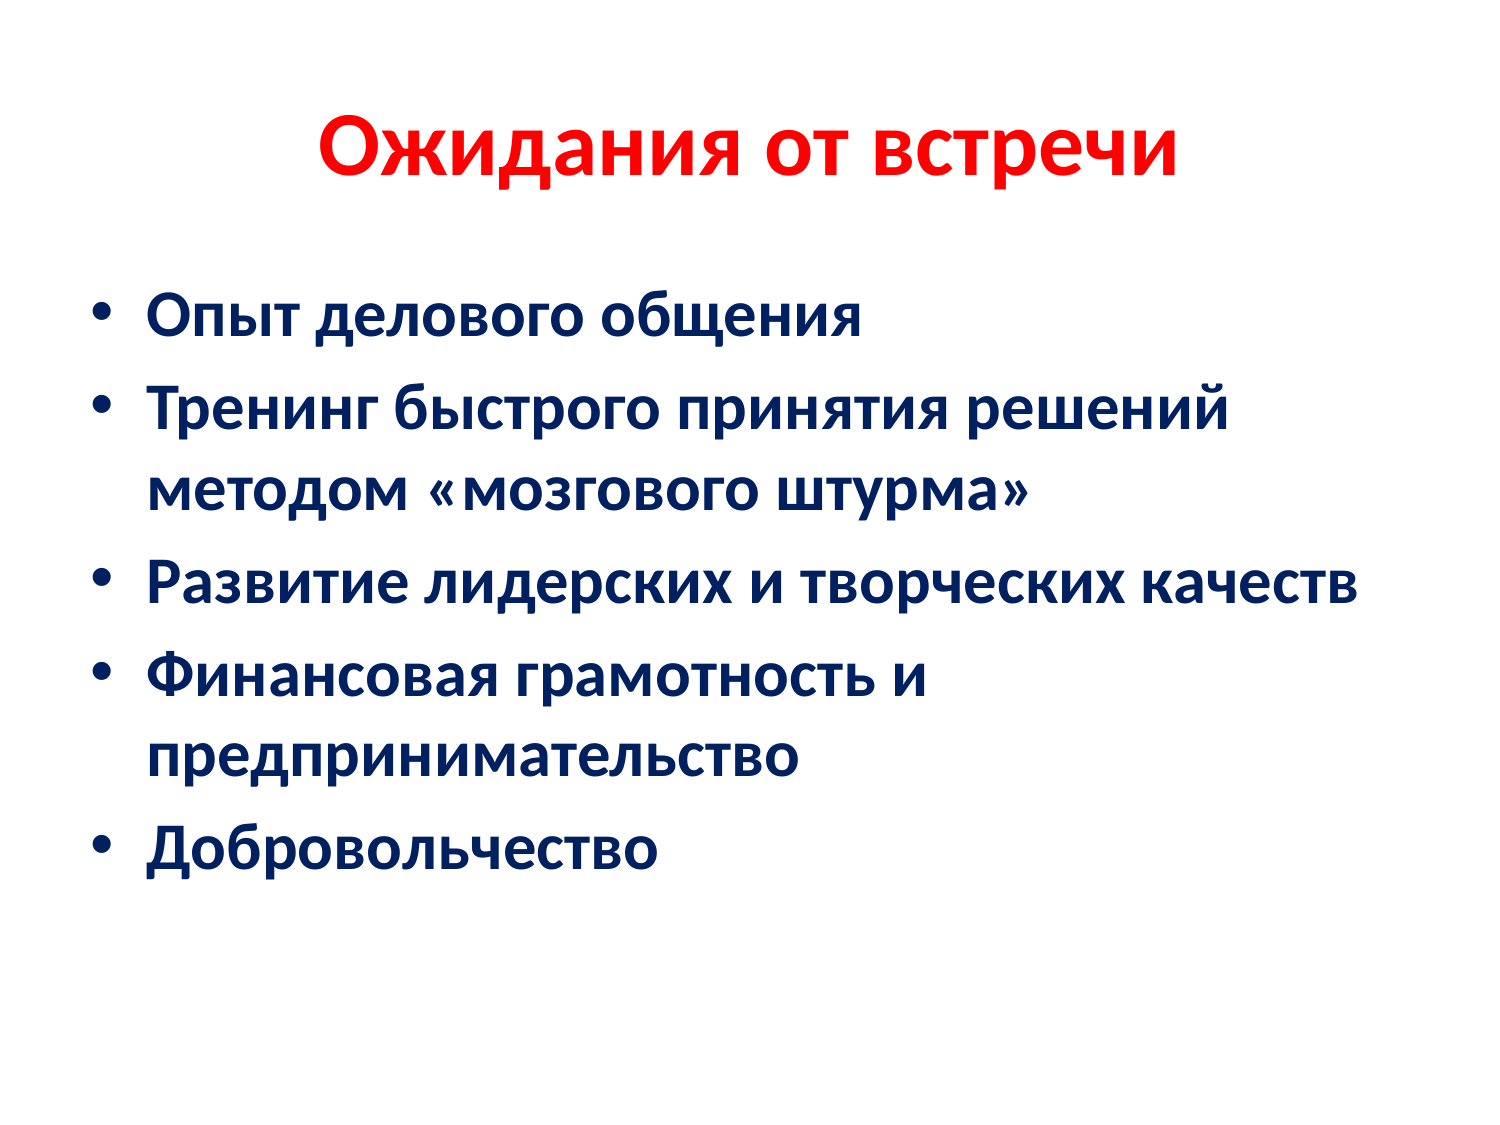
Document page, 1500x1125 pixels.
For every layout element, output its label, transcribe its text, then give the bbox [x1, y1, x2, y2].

list Опыт делового общения Тренинг быстрого принятия решений методом «мозгового штурма» Развитие лидерских и творческих качеств Финансовая грамотность и предпринимательство Добровольчество [75, 262, 1425, 1005]
title Ожидания от встречи [75, 45, 1425, 233]
